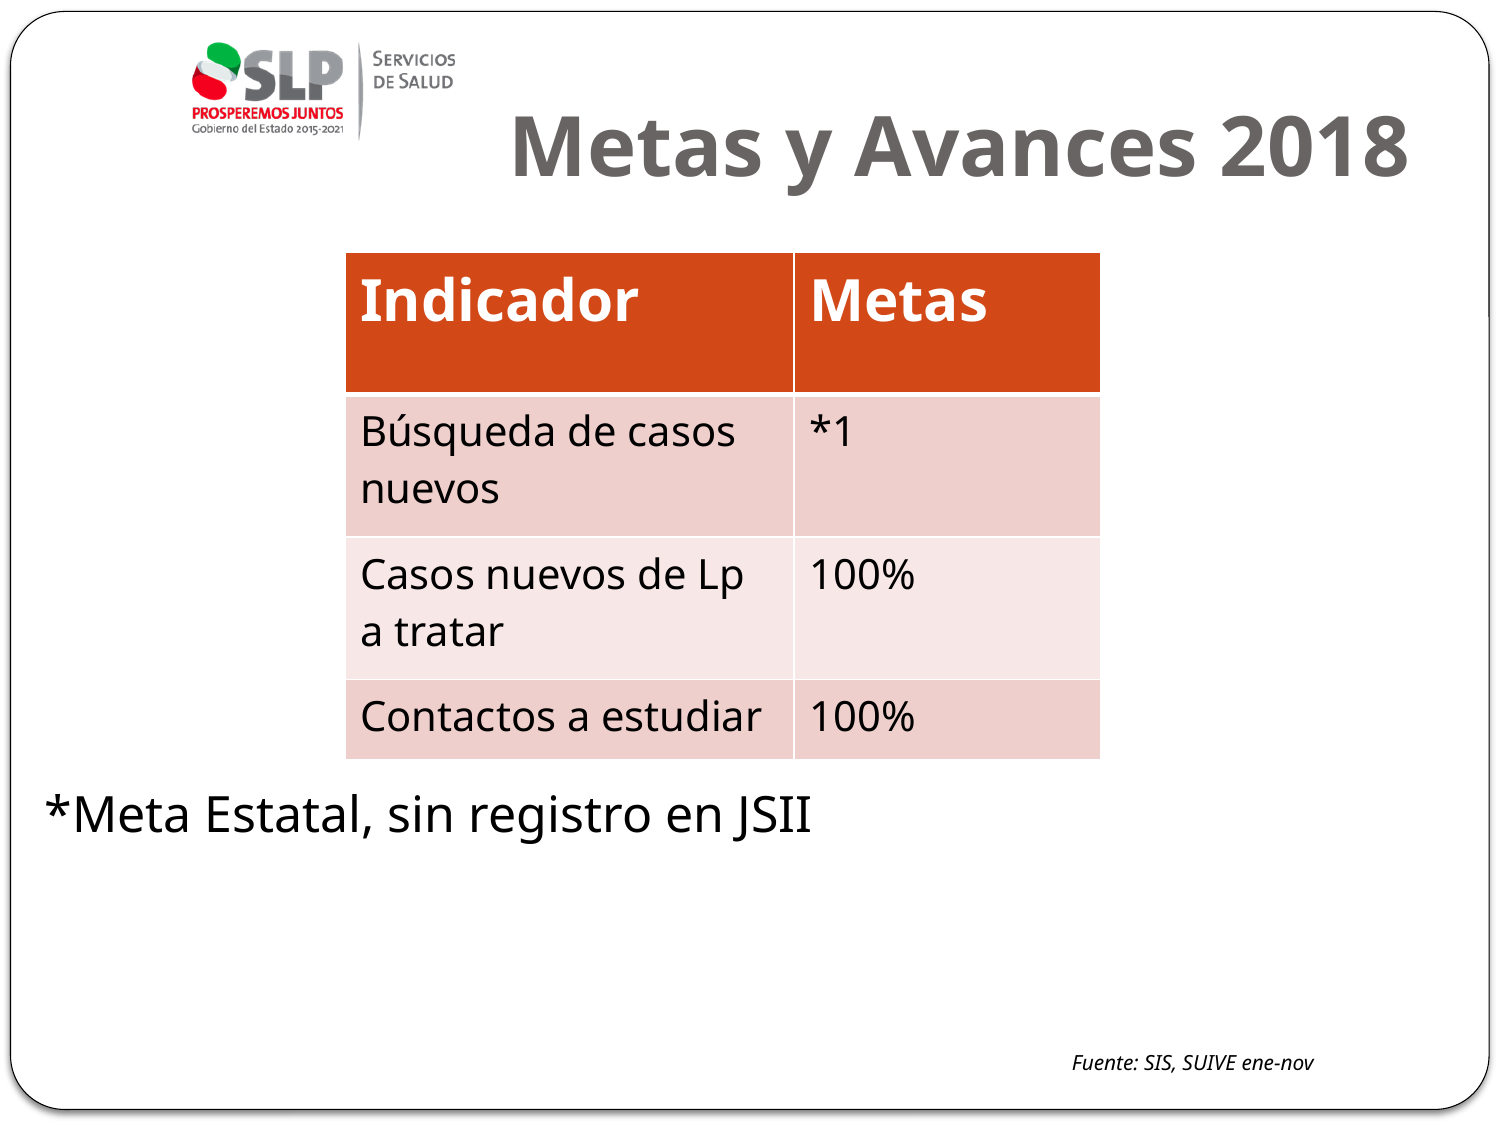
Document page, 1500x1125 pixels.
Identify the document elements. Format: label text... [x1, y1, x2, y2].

text_box Fuente: SIS, SUIVE ene-nov [1057, 1014, 1471, 1110]
picture [192, 42, 455, 141]
title Metas y Avances 2018 [75, 33, 1425, 184]
text_box [74, 184, 1425, 360]
table_cell 100% [795, 680, 1100, 759]
table_header Metas [795, 253, 1100, 392]
table_header Indicador [346, 253, 793, 392]
table_cell Contactos a estudiar [346, 680, 793, 759]
table_cell Casos nuevos de Lp a tratar [346, 538, 793, 679]
table_cell Búsqueda de casos nuevos [346, 397, 793, 536]
table_cell 100% [795, 538, 1100, 679]
table_cell *1 [795, 397, 1100, 536]
text_box *Meta Estatal, sin registro en JSII [30, 775, 829, 850]
